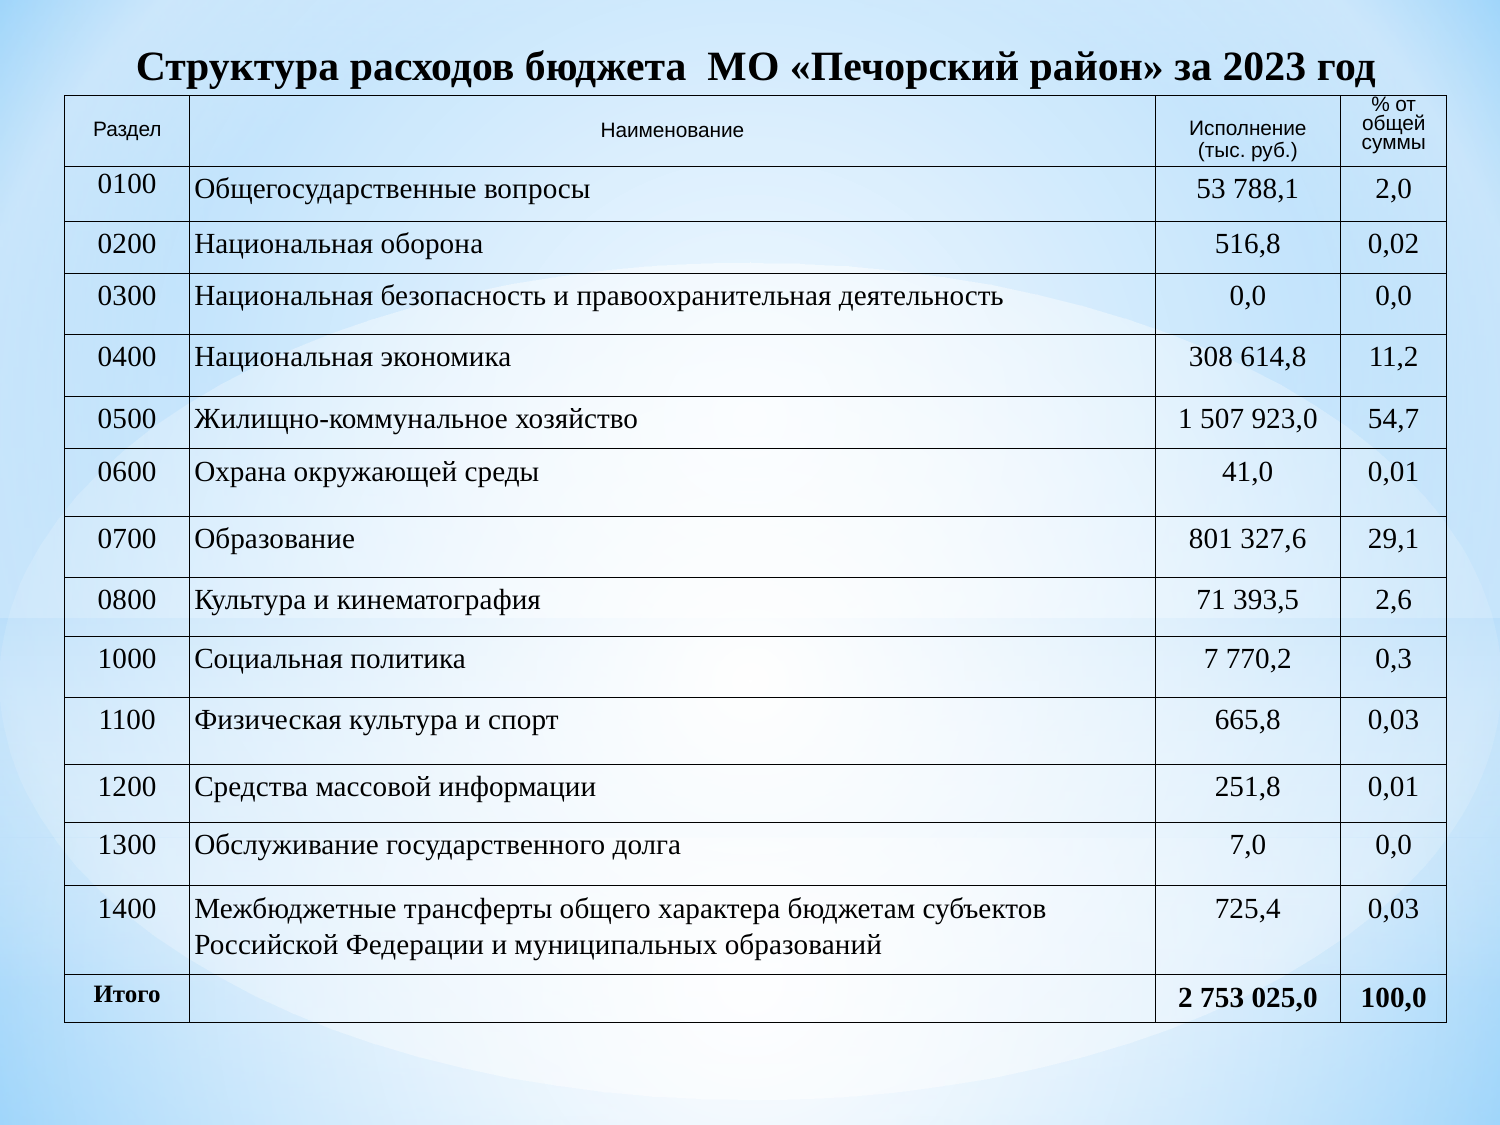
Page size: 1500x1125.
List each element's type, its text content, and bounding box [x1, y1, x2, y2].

table_header Структура расходов бюджета МО «Печорский район» за 2023 год [65, 43, 1447, 95]
table_cell Национальная безопасность и правоохранительная деятельность [190, 274, 1155, 334]
table_cell 0,0 [1341, 823, 1446, 885]
table_cell % от общей суммы [1341, 96, 1446, 166]
table_cell 0,0 [1156, 274, 1340, 334]
table_cell 0,3 [1341, 637, 1446, 697]
table_cell Физическая культура и спорт [190, 698, 1155, 764]
table_cell 0400 [65, 335, 189, 396]
table_cell 2 753 025,0 [1156, 975, 1340, 1022]
table_cell 1000 [65, 637, 189, 697]
table_cell Культура и кинематография [190, 578, 1155, 636]
table_cell 100,0 [1341, 975, 1446, 1022]
table_cell 0800 [65, 578, 189, 636]
table_cell 2,6 [1341, 578, 1446, 636]
table_cell 0700 [65, 517, 189, 577]
table_cell 1 507 923,0 [1156, 397, 1340, 448]
table_cell Наименование [190, 96, 1155, 166]
table_cell 0,03 [1341, 886, 1446, 974]
table_cell 53 788,1 [1156, 167, 1340, 221]
table_cell 0,02 [1341, 222, 1446, 273]
table_cell 665,8 [1156, 698, 1340, 764]
table_cell 0500 [65, 397, 189, 448]
table_cell [190, 975, 1155, 1022]
table_cell 0600 [65, 449, 189, 516]
table_cell 308 614,8 [1156, 335, 1340, 396]
table_cell 29,1 [1341, 517, 1446, 577]
table_cell 516,8 [1156, 222, 1340, 273]
table_cell 801 327,6 [1156, 517, 1340, 577]
table_cell 0100 [65, 167, 189, 221]
table_cell 0300 [65, 274, 189, 334]
table_cell 71 393,5 [1156, 578, 1340, 636]
table_cell Национальная оборона [190, 222, 1155, 273]
table_cell 0,03 [1341, 698, 1446, 764]
table_cell 11,2 [1341, 335, 1446, 396]
table_cell 0200 [65, 222, 189, 273]
table_cell Жилищно-коммунальное хозяйство [190, 397, 1155, 448]
table_cell 0,0 [1341, 274, 1446, 334]
table_cell 0,01 [1341, 449, 1446, 516]
table_cell Раздел [65, 96, 189, 166]
table_cell Охрана окружающей среды [190, 449, 1155, 516]
table_cell Общегосударственные вопросы [190, 167, 1155, 221]
table_cell Средства массовой информации [190, 765, 1155, 822]
table_cell 0,01 [1341, 765, 1446, 822]
table_cell 1400 [65, 886, 189, 974]
table_cell Итого [65, 975, 189, 1022]
table_cell Социальная политика [190, 637, 1155, 697]
table_cell 725,4 [1156, 886, 1340, 974]
table_cell 1300 [65, 823, 189, 885]
table_cell 251,8 [1156, 765, 1340, 822]
table_cell 2,0 [1341, 167, 1446, 221]
table_cell Национальная экономика [190, 335, 1155, 396]
table_cell Обслуживание государственного долга [190, 823, 1155, 885]
table_cell 41,0 [1156, 449, 1340, 516]
table_cell Образование [190, 517, 1155, 577]
table_cell 1100 [65, 698, 189, 764]
table_cell Межбюджетные трансферты общего характера бюджетам субъектов Российской Федерации и муниципальных образований [190, 886, 1155, 974]
table_cell Исполнение (тыс. руб.) [1156, 96, 1340, 166]
table_cell 54,7 [1341, 397, 1446, 448]
table_cell 7 770,2 [1156, 637, 1340, 697]
table_cell 7,0 [1156, 823, 1340, 885]
table_cell 1200 [65, 765, 189, 822]
